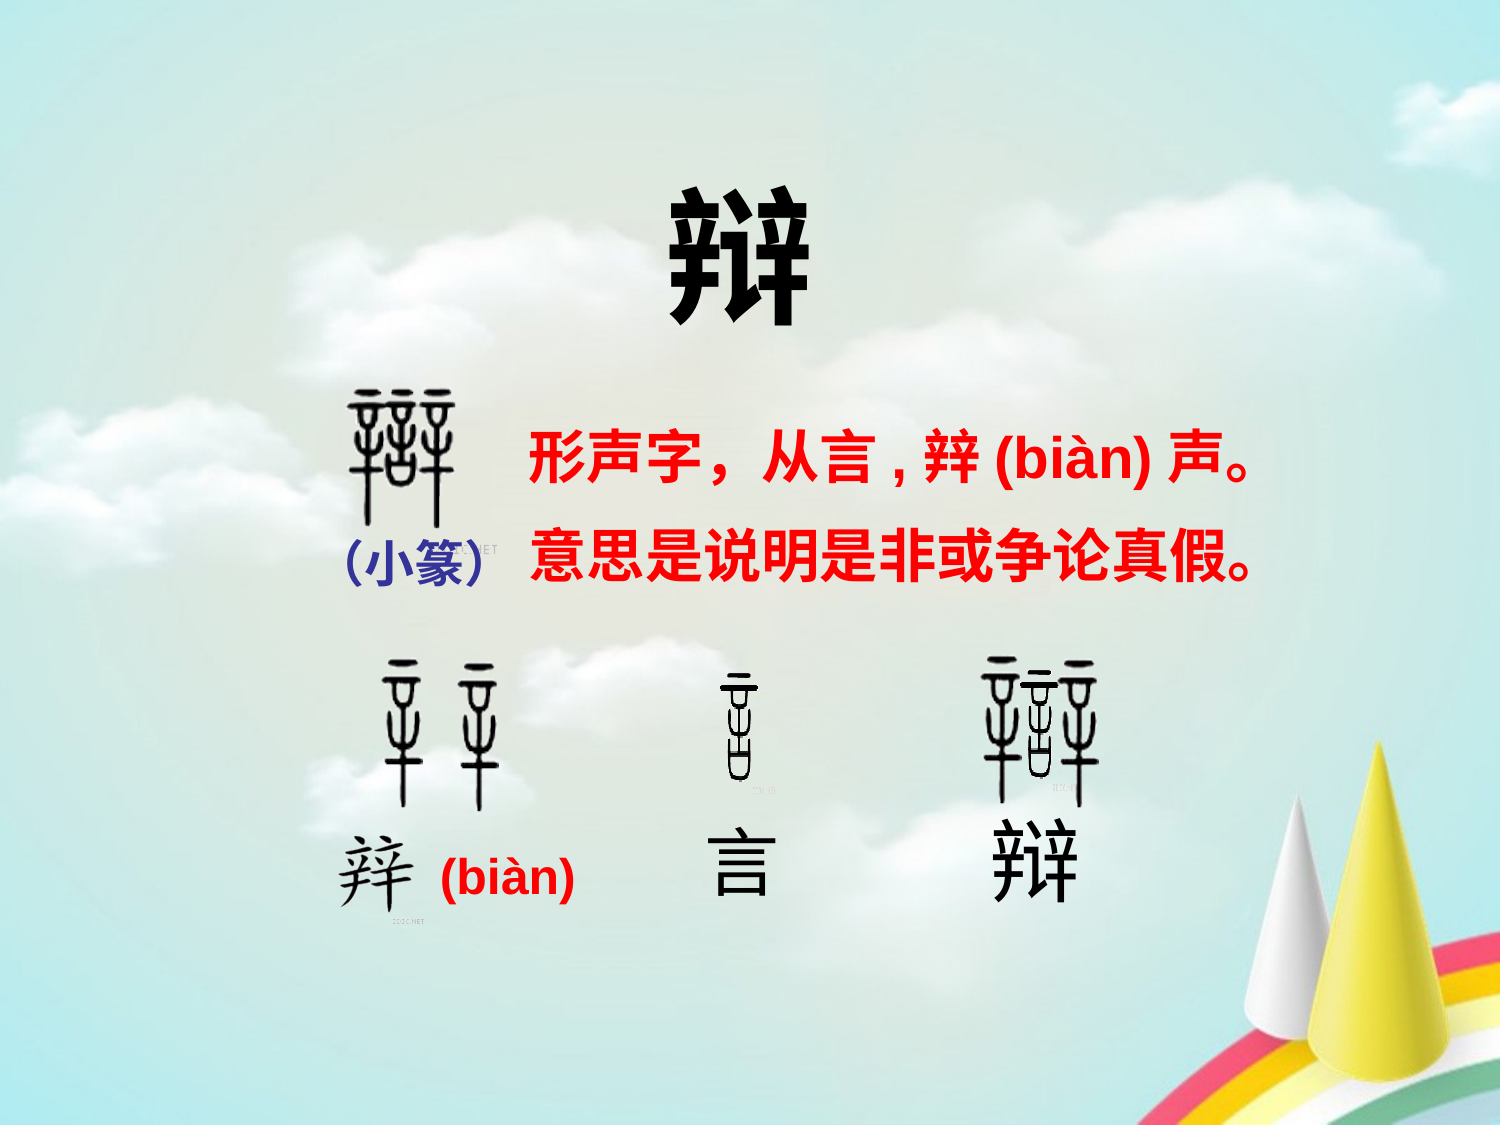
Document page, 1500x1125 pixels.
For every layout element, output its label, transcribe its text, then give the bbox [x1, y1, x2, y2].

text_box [324, 624, 603, 925]
text_box （小篆） [299, 524, 613, 600]
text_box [689, 658, 865, 914]
text_box 形声字，从言,辡(biàn)声。 意思是说明是非或争论真假。 [513, 412, 1327, 597]
picture [0, 0, 1500, 1125]
text_box 辩 [650, 154, 900, 350]
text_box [974, 621, 1225, 922]
